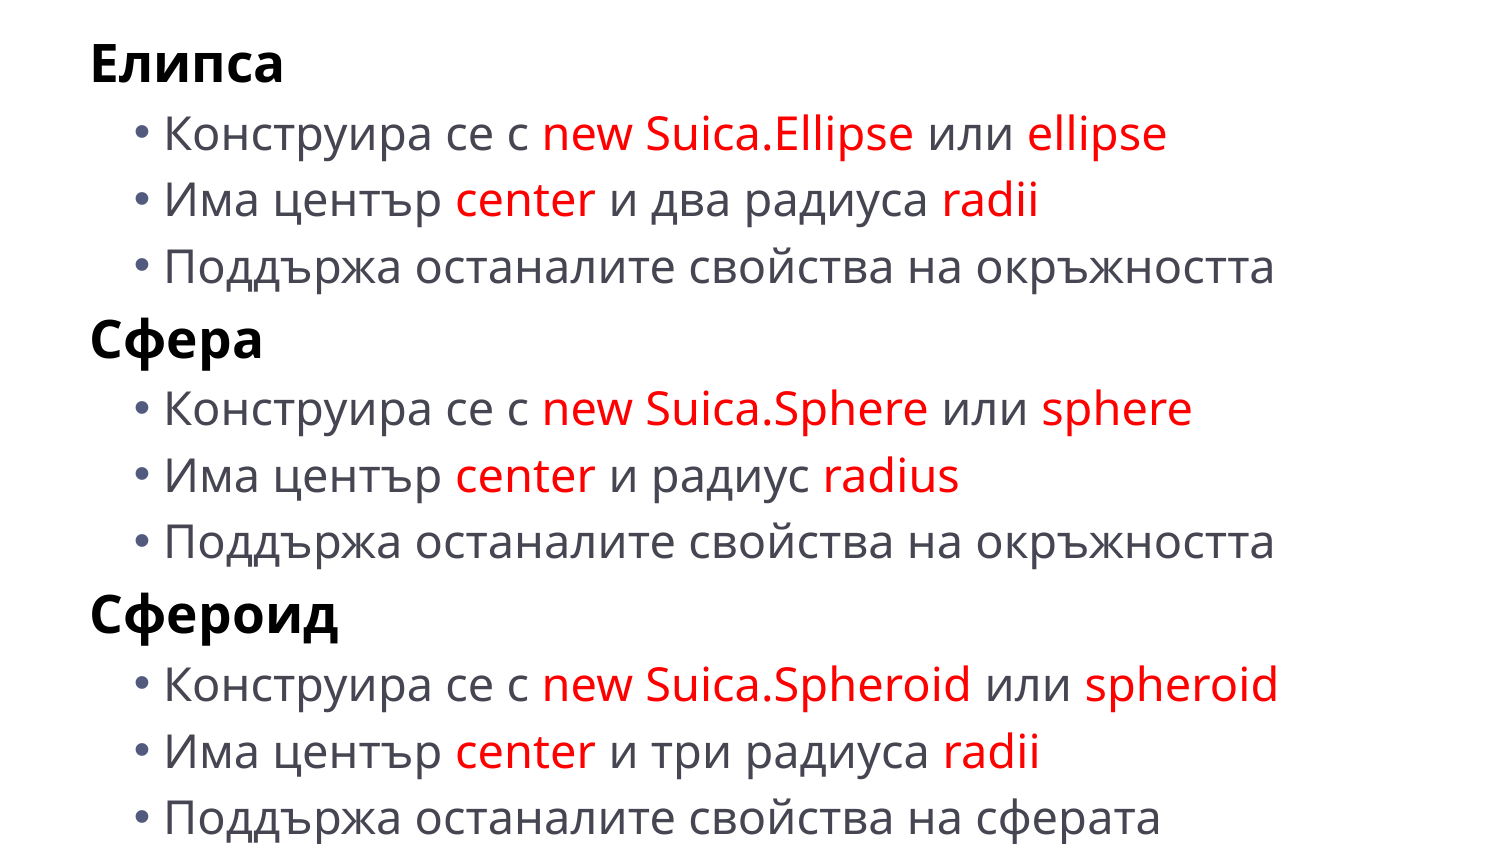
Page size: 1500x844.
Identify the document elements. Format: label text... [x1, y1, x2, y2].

list Елипса Конструира се с new Suica.Ellipse или ellipse Има център center и два радиуса radii Поддържа останалите свойства на окръжността Сфера Конструира се с new Suica.Sphere или sphere Има център center и радиус radius Поддържа останалите свойства на окръжността Сфероид Конструира се с new Suica.Spheroid или spheroid Има център center и три радиуса radii Поддържа останалите свойства на сферата [75, 21, 1475, 844]
